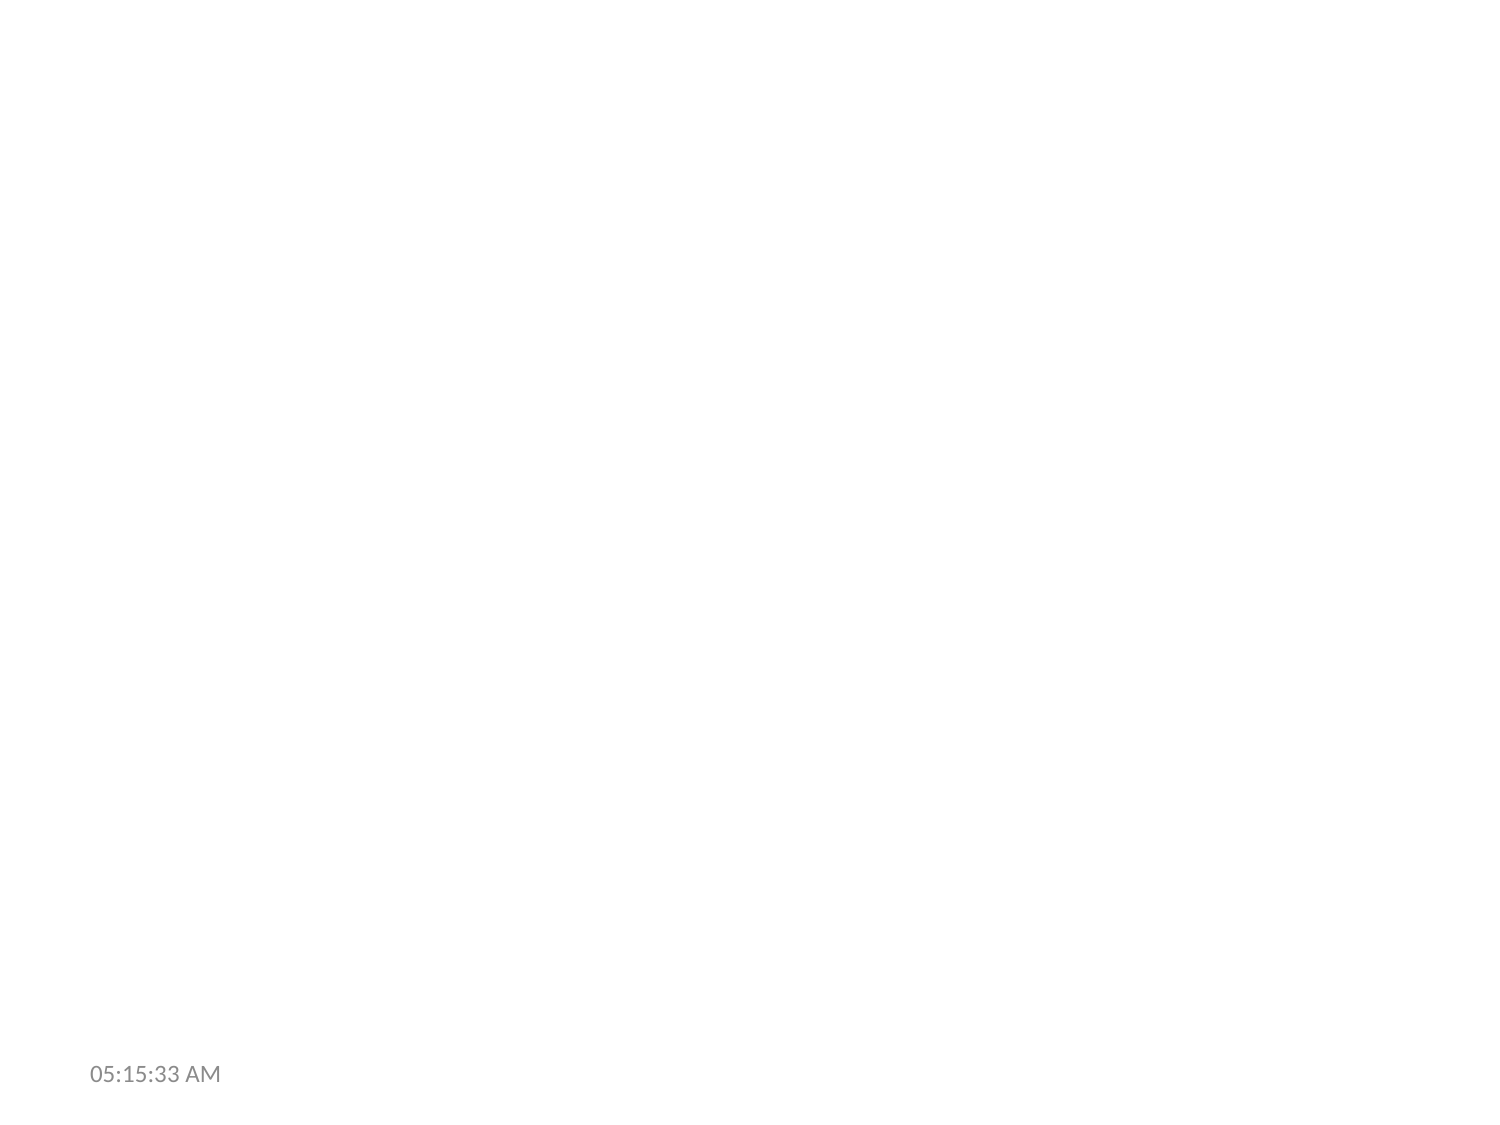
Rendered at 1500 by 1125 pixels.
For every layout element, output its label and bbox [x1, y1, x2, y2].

slide_number [75, 1042, 425, 1103]
